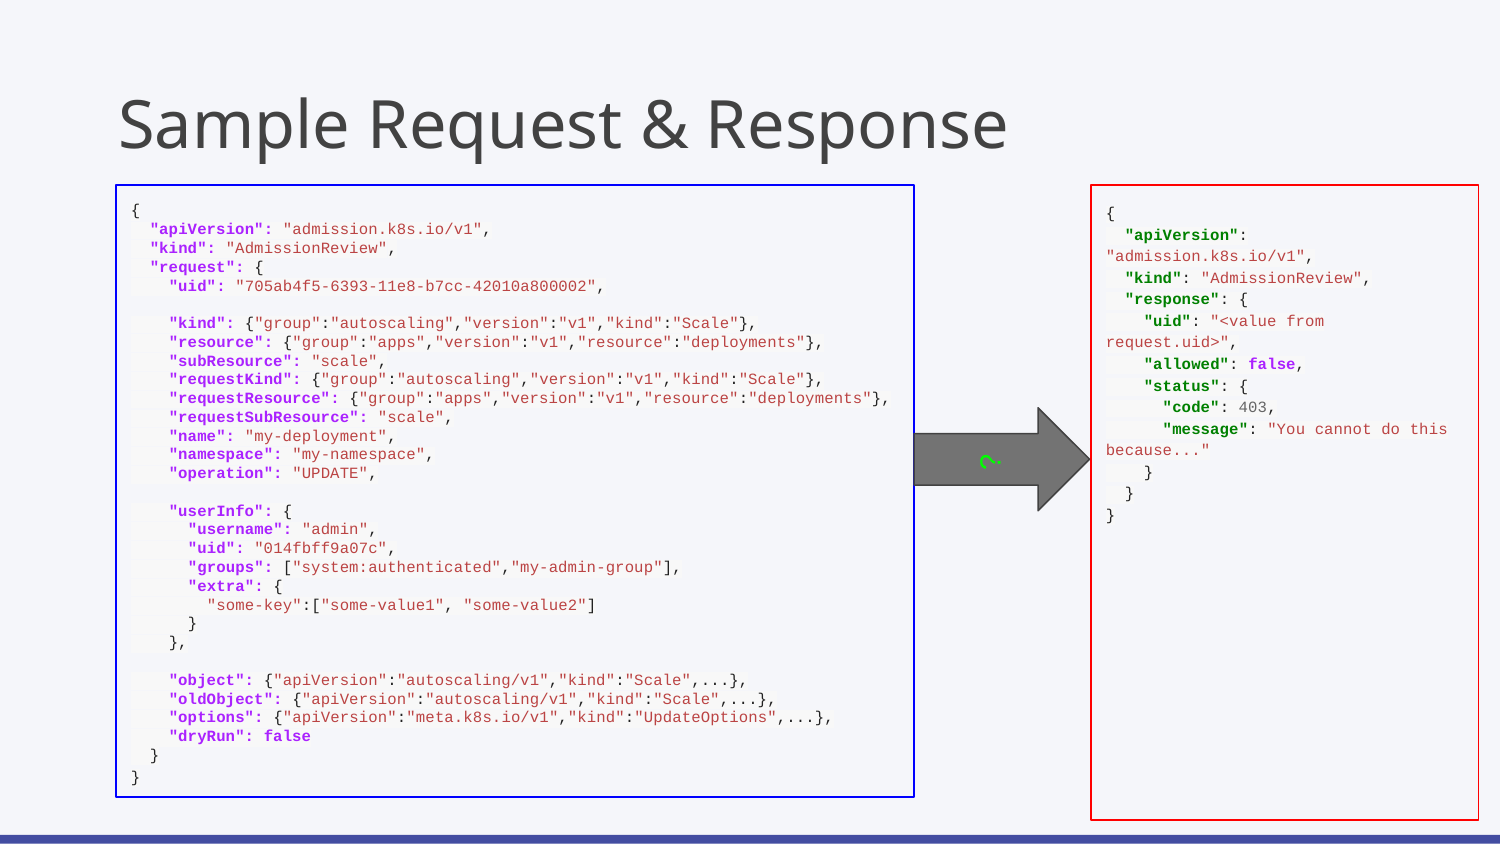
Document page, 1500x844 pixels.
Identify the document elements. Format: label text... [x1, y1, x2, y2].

text_box { "apiVersion": "admission.k8s.io/v1", "kind": "AdmissionReview", "request": { "uid": "705ab4f5-6393-11e8-b7cc-42010a800002", "kind": {"group":"autoscaling","version":"v1","kind":"Scale"}, "resource": {"group":"apps","version":"v1","resource":"deployments"}, "subResource": "scale", "requestKind": {"group":"autoscaling","version":"v1","kind":"Scale"}, "requestResource": {"group":"apps","version":"v1","resource":"deployments"}, "requestSubResource": "scale", "name": "my-deployment", "namespace": "my-namespace", "operation": "UPDATE", "userInfo": { "username": "admin", "uid": "014fbff9a07c", "groups": ["system:authenticated","my-admin-group"], "extra": { "some-key":["some-value1", "some-value2"] } }, "object": {"apiVersion":"autoscaling/v1","kind":"Scale",...}, "oldObject": {"apiVersion":"autoscaling/v1","kind":"Scale",...}, "options": {"apiVersion":"meta.k8s.io/v1","kind":"UpdateOptions",...}, "dryRun": false } } [115, 185, 915, 798]
text_box { "apiVersion": "admission.k8s.io/v1", "kind": "AdmissionReview", "response": { "uid": "<value from request.uid>", "allowed": false, "status": { "code": 403, "message": "You cannot do this because..." } } } [1090, 185, 1479, 820]
title Sample Request & Response [103, 44, 1397, 208]
text_box ? [914, 407, 1090, 511]
